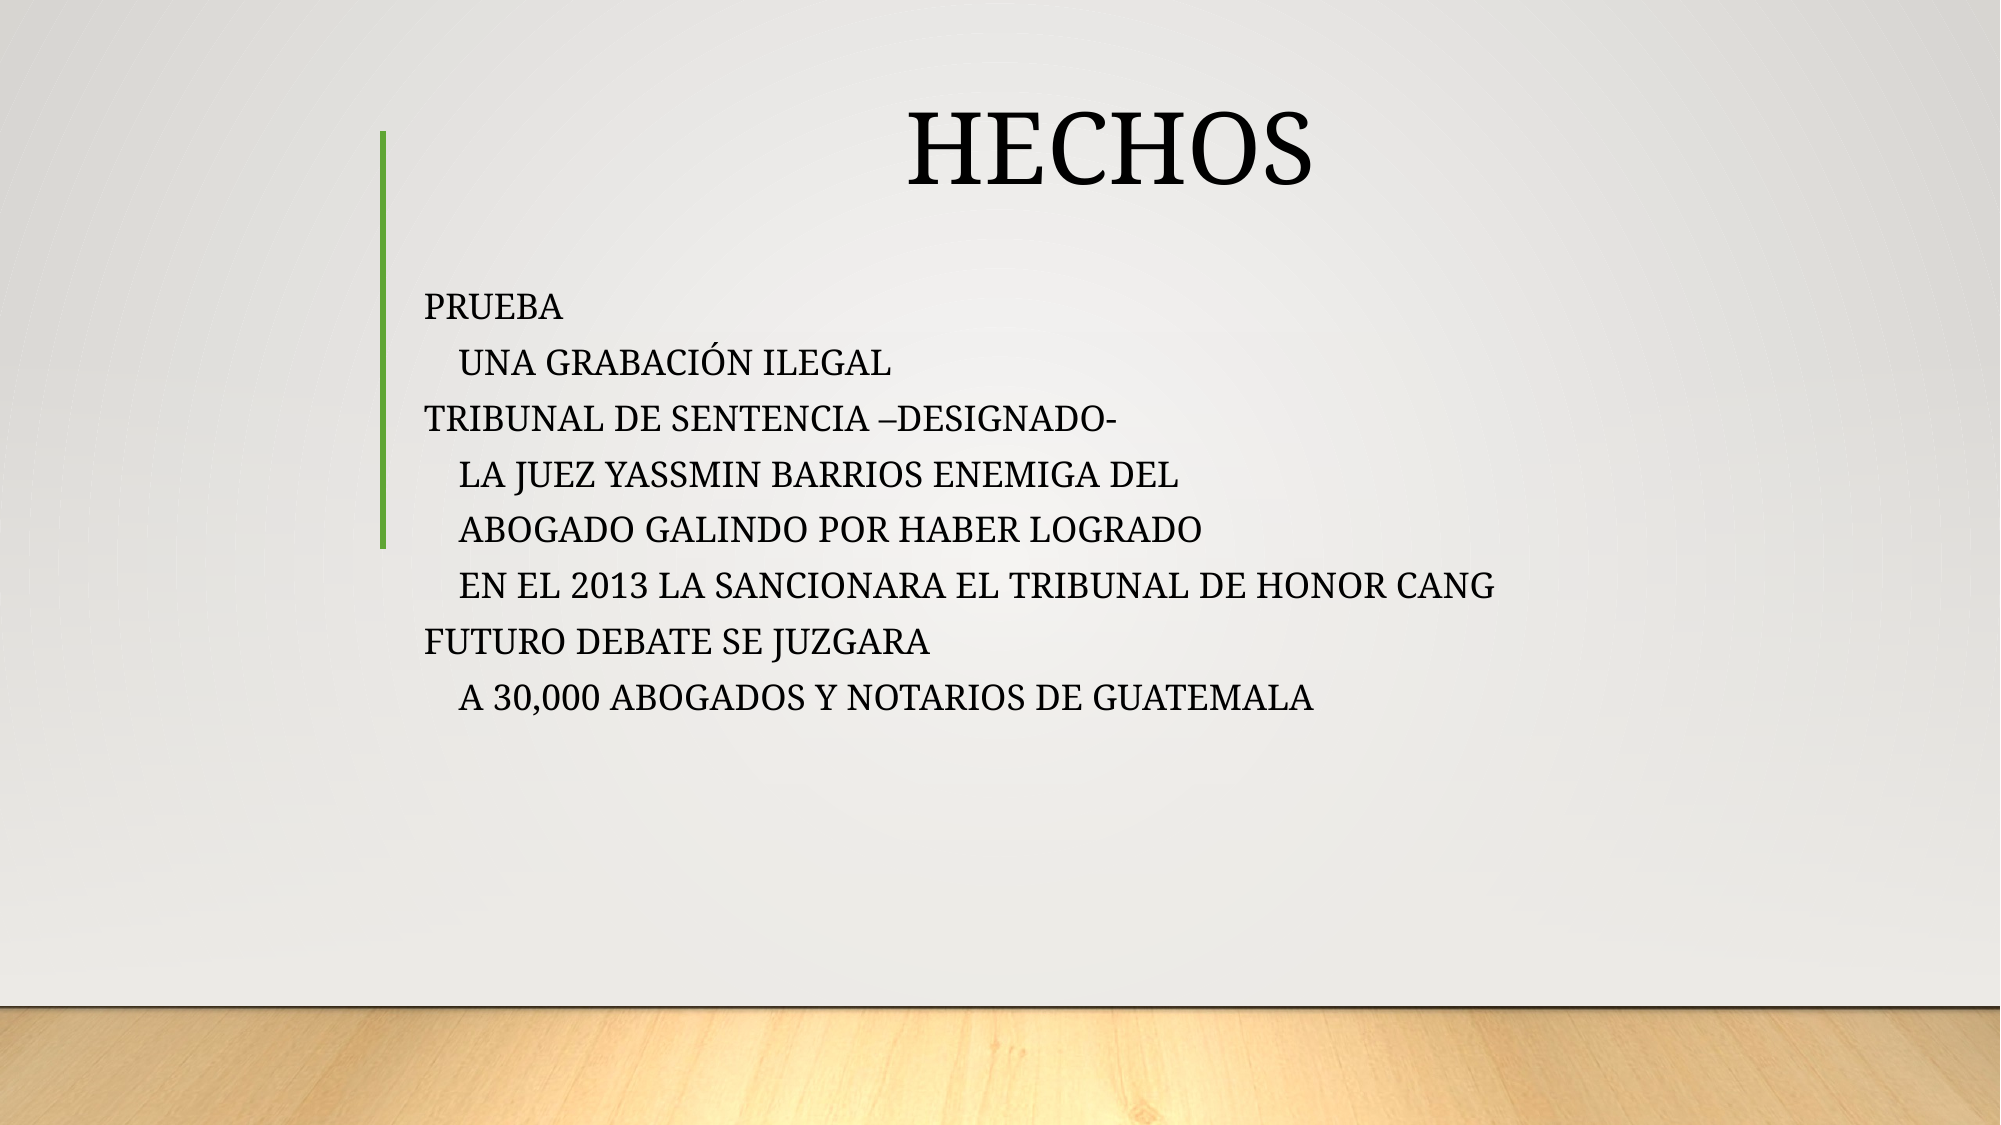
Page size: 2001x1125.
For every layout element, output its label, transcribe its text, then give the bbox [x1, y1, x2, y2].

title HECHOS [408, 131, 1814, 207]
picture [0, 1006, 2000, 1125]
subtitle PRUEBA Una grabación ilegal Tribunal de sentencia –Designado- la Juez YASSMIN barrios ENEMIGA DEL Abogado Galindo por haber lograDO en el 2013 la sancionara el TRIBUNAL DE Honor cANG FUTURO DEBATE SE JUZGARA A 30,000 ABOGADOS Y NOTARIOS DE GUATEMALA [408, 260, 1814, 740]
